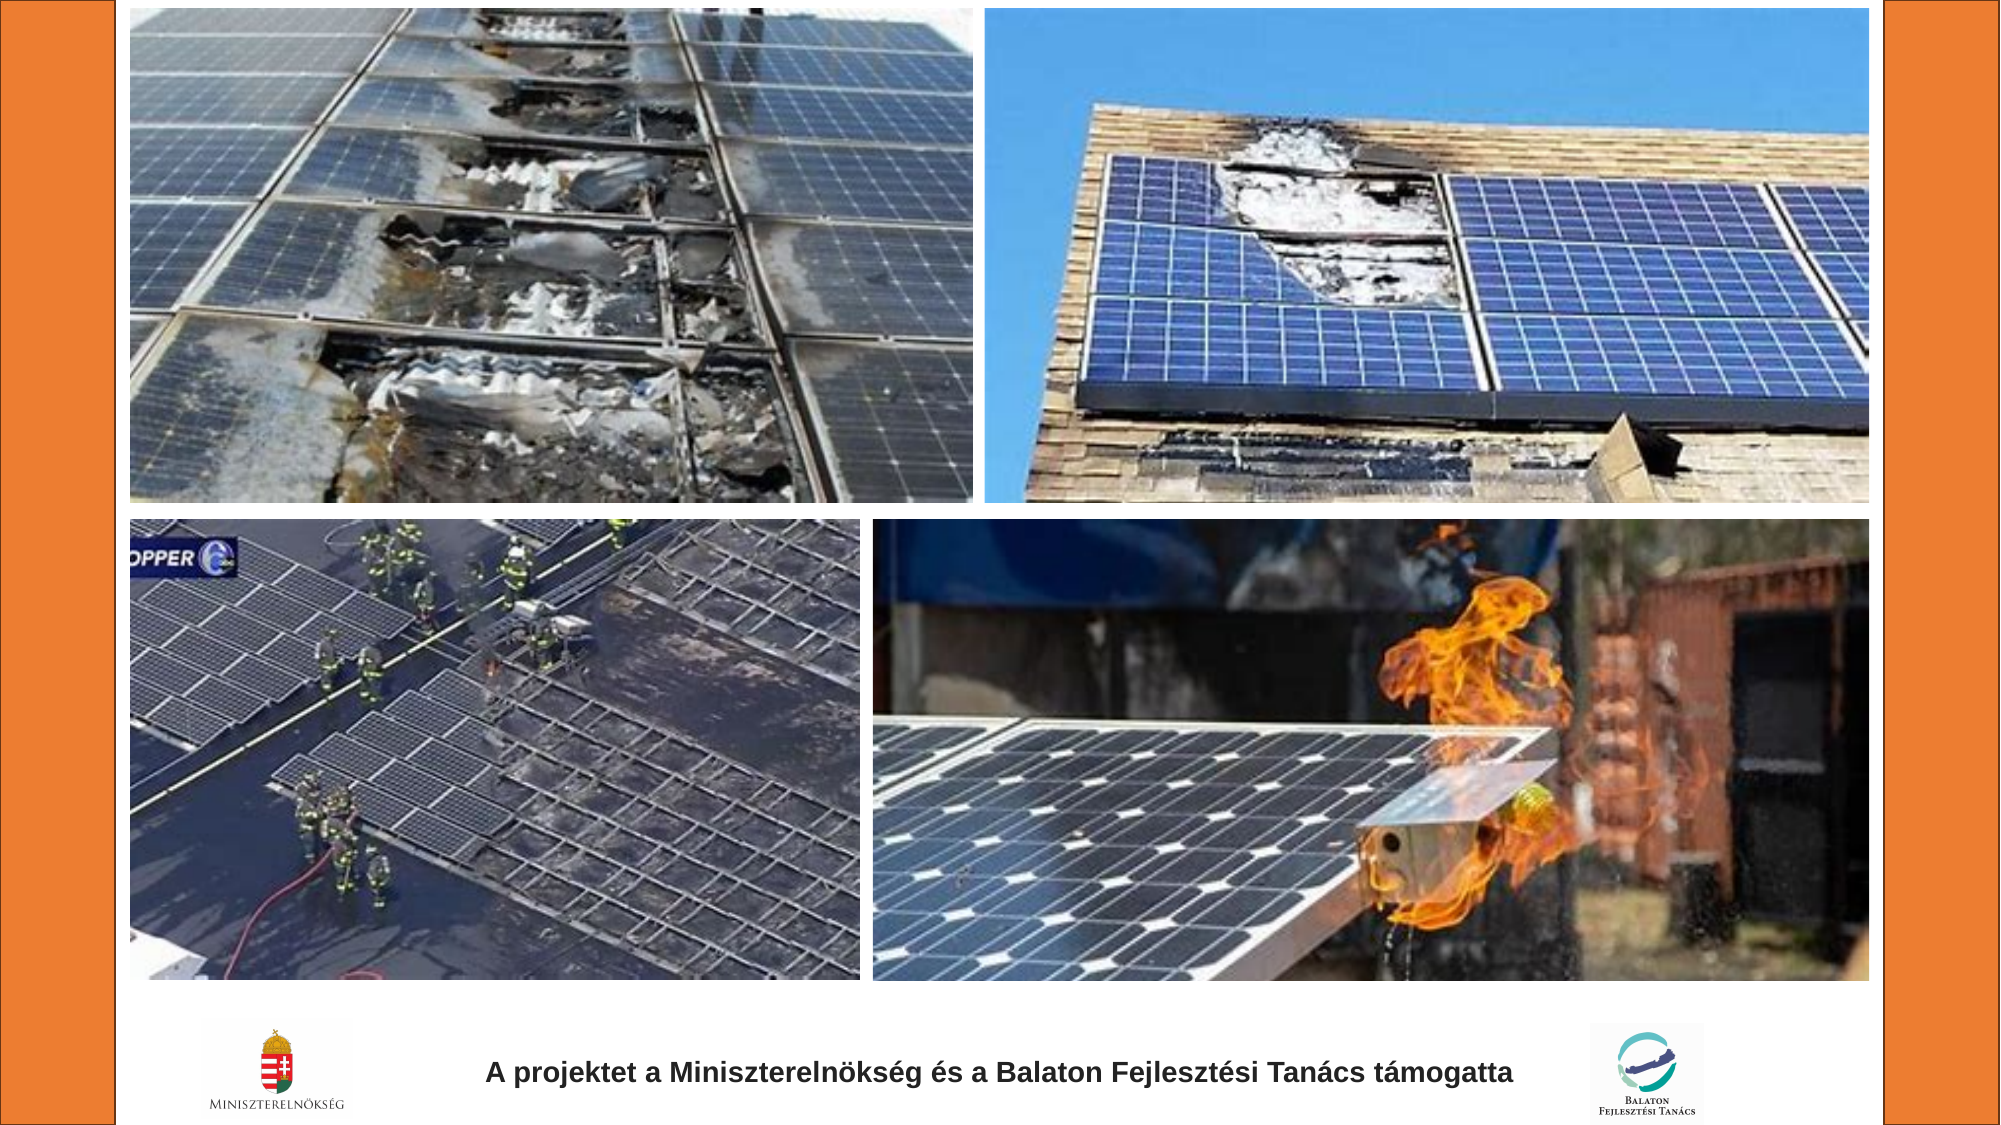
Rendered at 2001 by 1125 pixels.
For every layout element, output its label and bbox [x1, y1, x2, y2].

picture [201, 1018, 353, 1119]
picture [1590, 1023, 1704, 1125]
picture [130, 8, 973, 503]
picture [872, 519, 1870, 981]
picture [984, 8, 1870, 503]
picture [130, 519, 860, 980]
